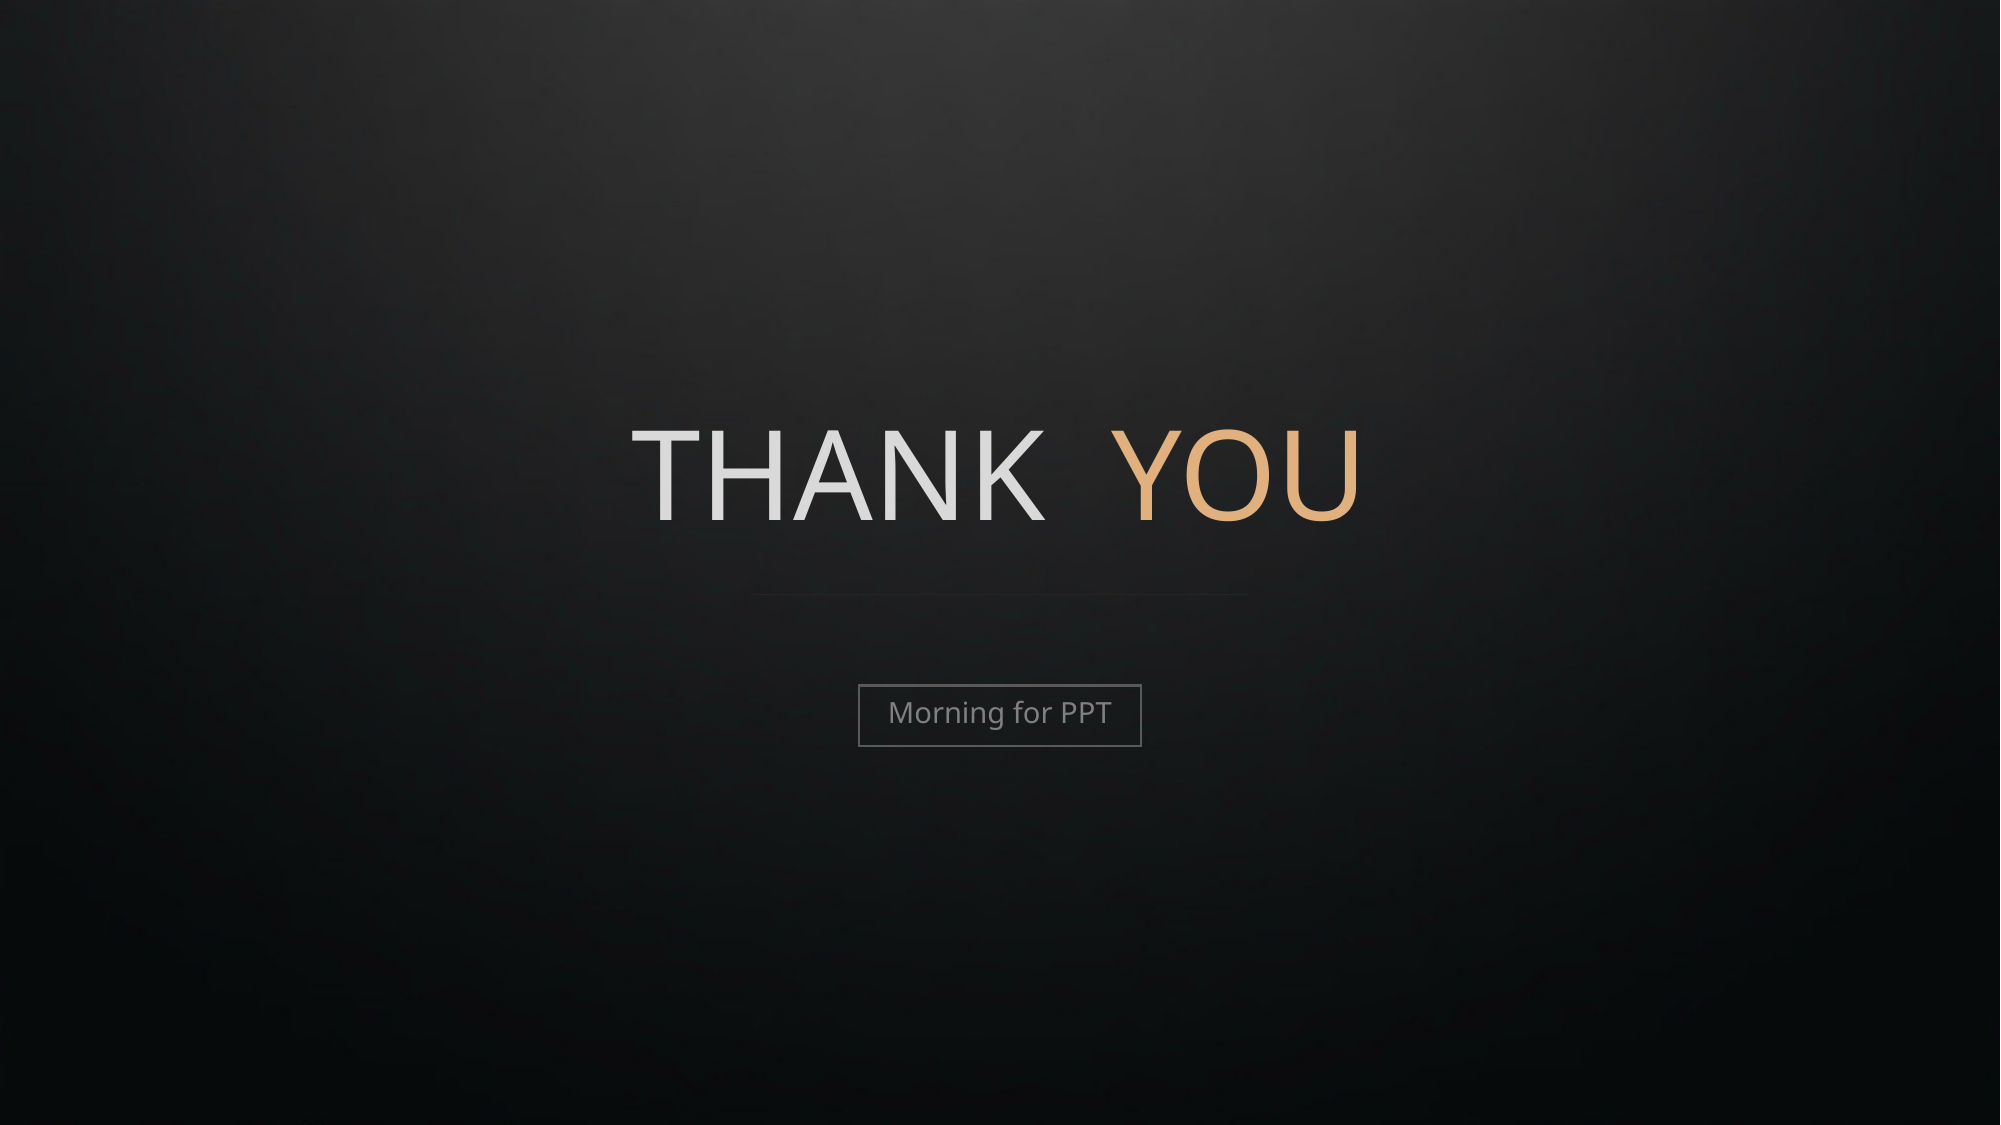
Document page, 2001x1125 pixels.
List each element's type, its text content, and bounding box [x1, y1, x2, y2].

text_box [858, 685, 1142, 747]
text_box THANK YOU [616, 388, 1384, 554]
picture [0, 0, 2000, 1125]
